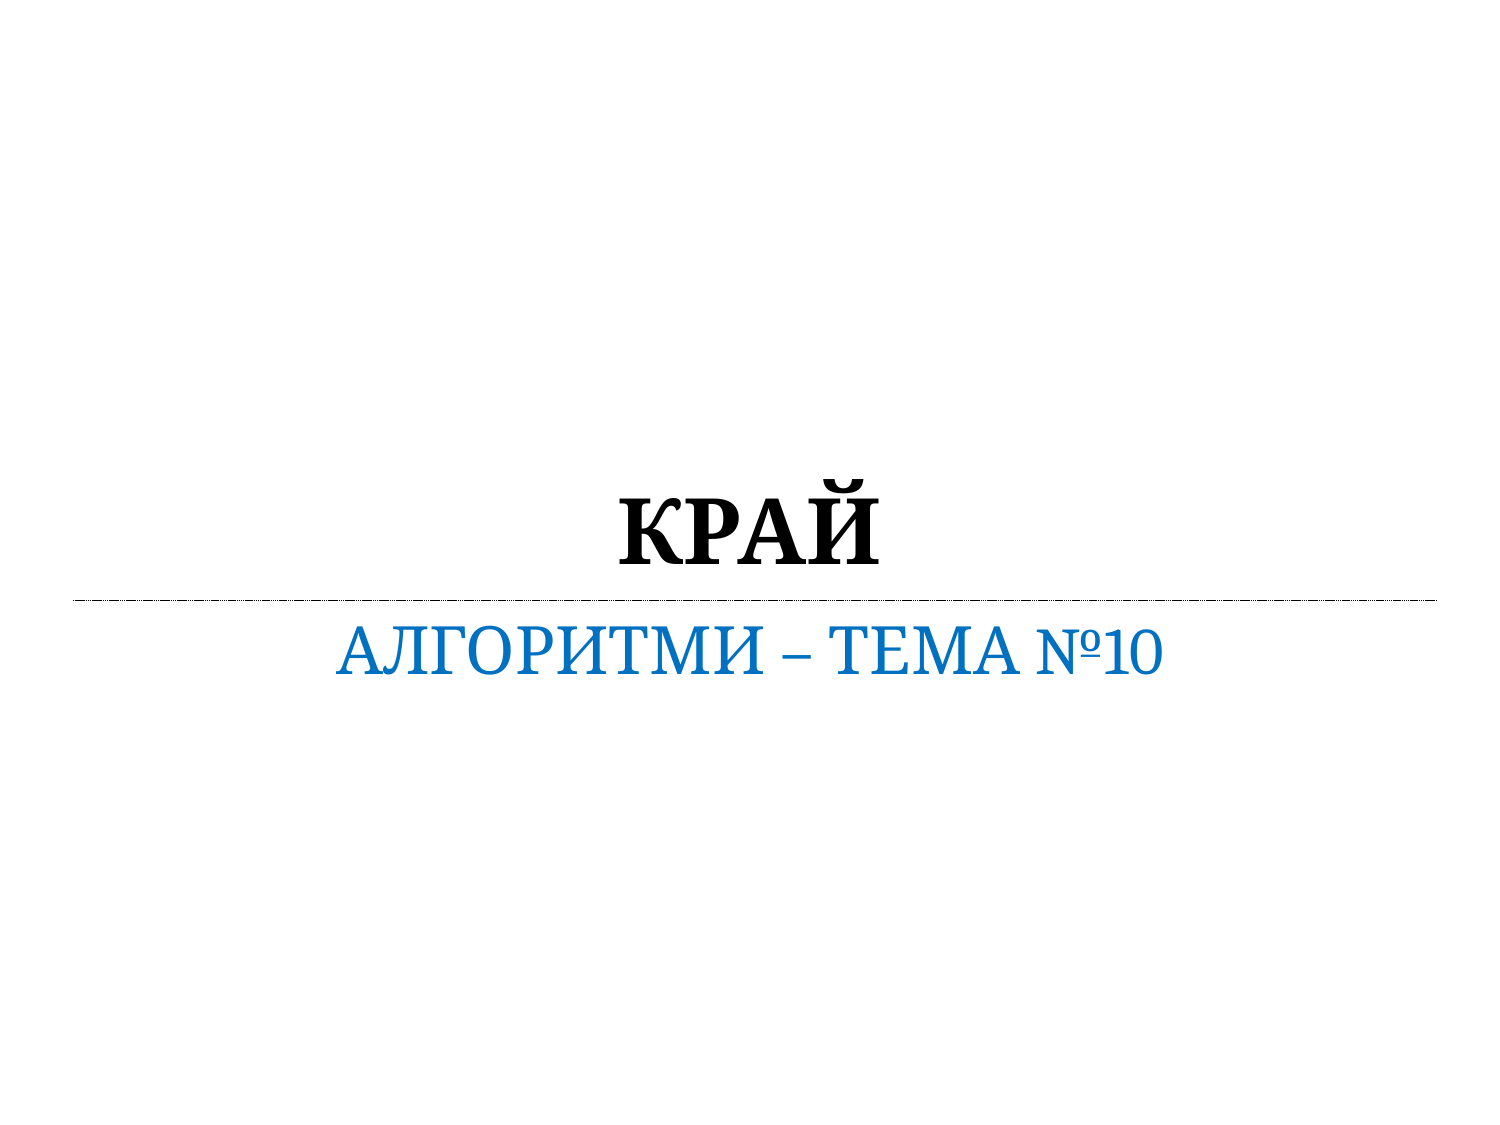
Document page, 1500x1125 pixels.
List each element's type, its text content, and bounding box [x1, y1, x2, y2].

subtitle Алгоритми – тема №10 [0, 597, 1500, 716]
title Край [0, 346, 1500, 594]
